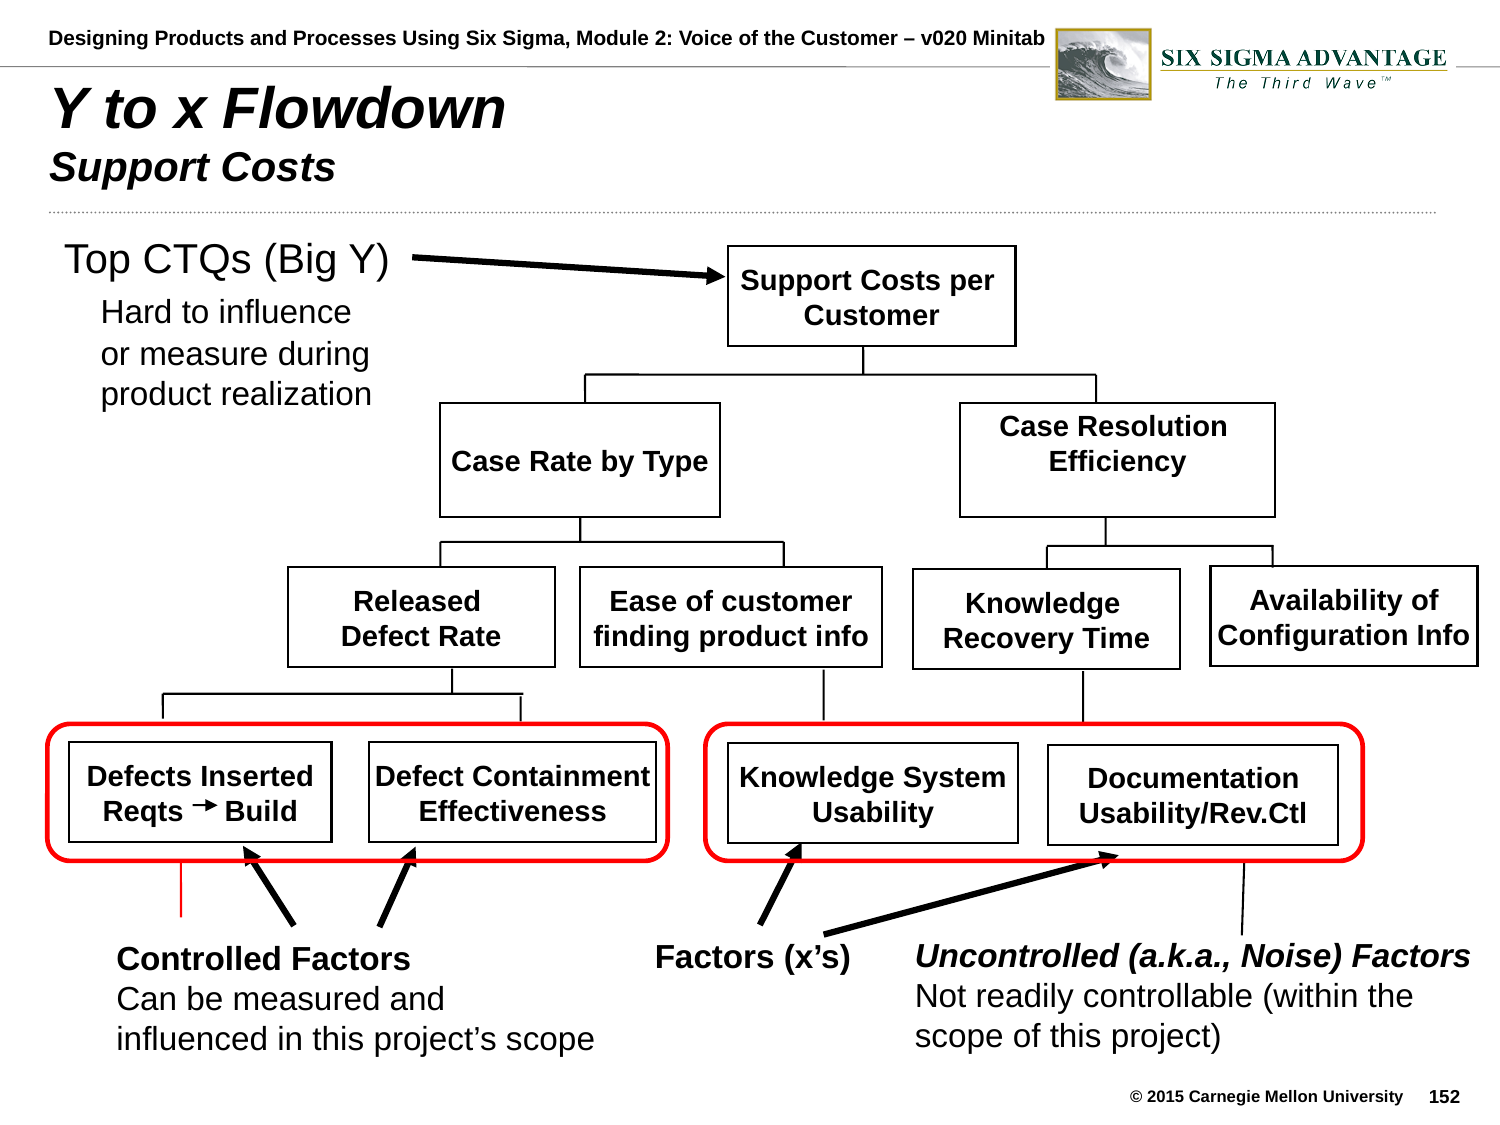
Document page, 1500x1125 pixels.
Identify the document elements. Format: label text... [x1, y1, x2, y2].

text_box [162, 345, 1478, 722]
text_box Y to x Flowdown Support Costs [34, 92, 1337, 168]
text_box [48, 206, 1500, 421]
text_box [47, 723, 542, 1066]
picture [1049, 24, 1456, 104]
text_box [542, 723, 1500, 1063]
